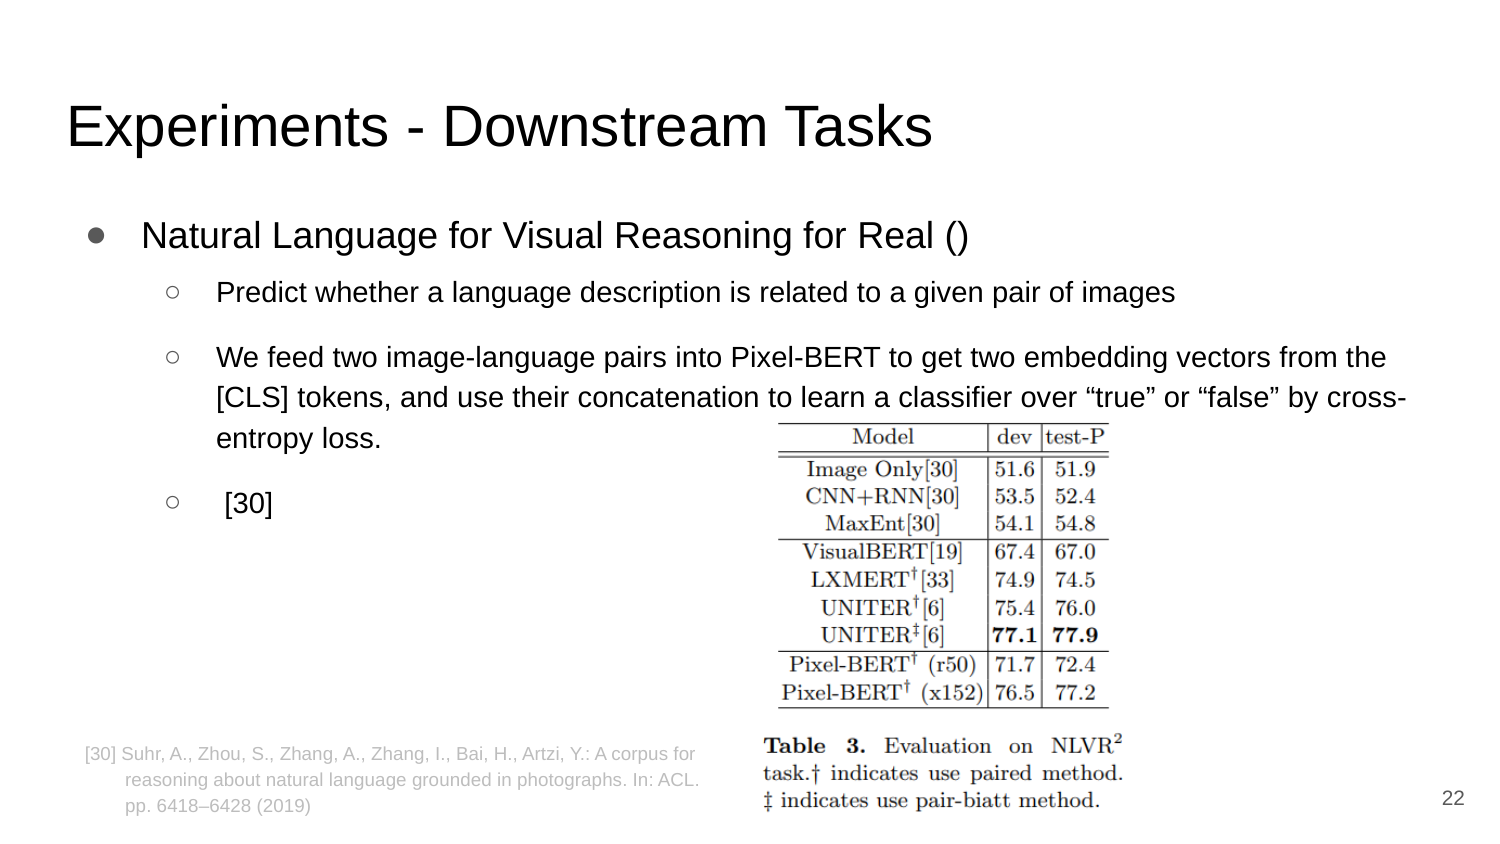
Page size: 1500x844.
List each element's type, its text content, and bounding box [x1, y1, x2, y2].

slide_number 22 [1389, 764, 1480, 830]
picture [749, 410, 1151, 832]
text_box [30] Suhr, A., Zhou, S., Zhang, A., Zhang, I., Bai, H., Artzi, Y.: A corpus for reasoning about natural language grounded in photographs. In: ACL. pp. 6418–6428 (2019) [51, 723, 730, 818]
title Experiments - Downstream Tasks [51, 72, 1449, 167]
